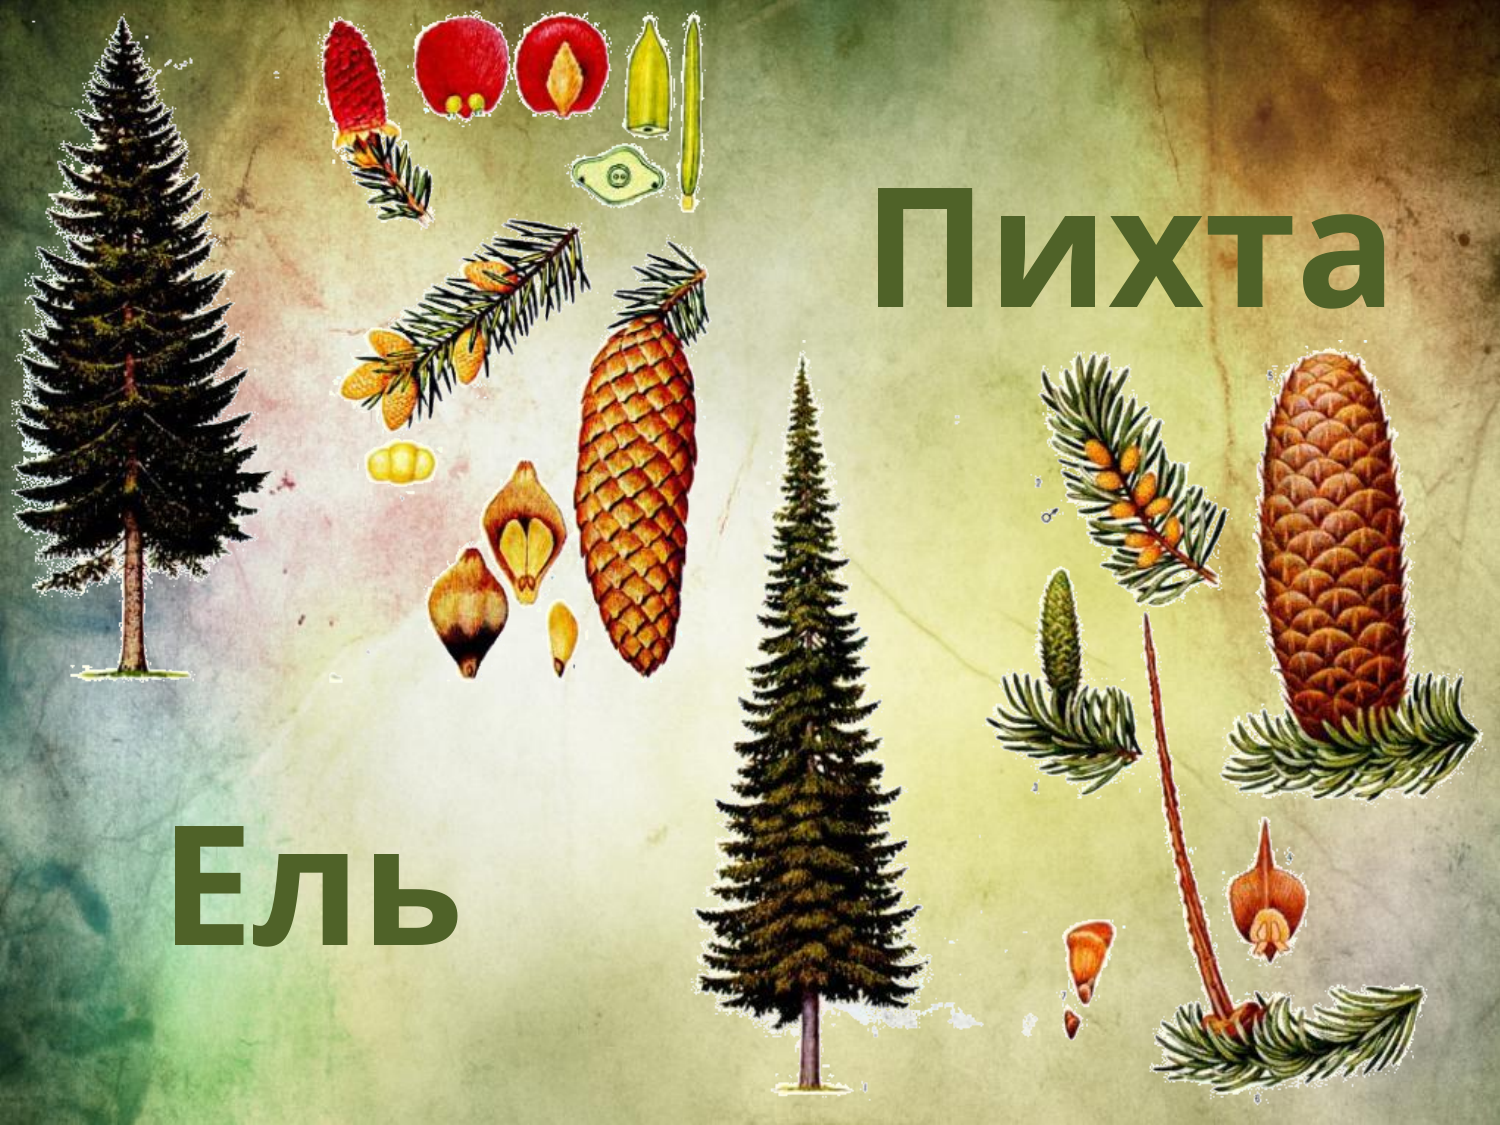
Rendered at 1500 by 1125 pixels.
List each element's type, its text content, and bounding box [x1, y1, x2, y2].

text_box Ель [0, 741, 661, 986]
text_box Пихта [767, 103, 1500, 339]
picture [0, 0, 1500, 1125]
